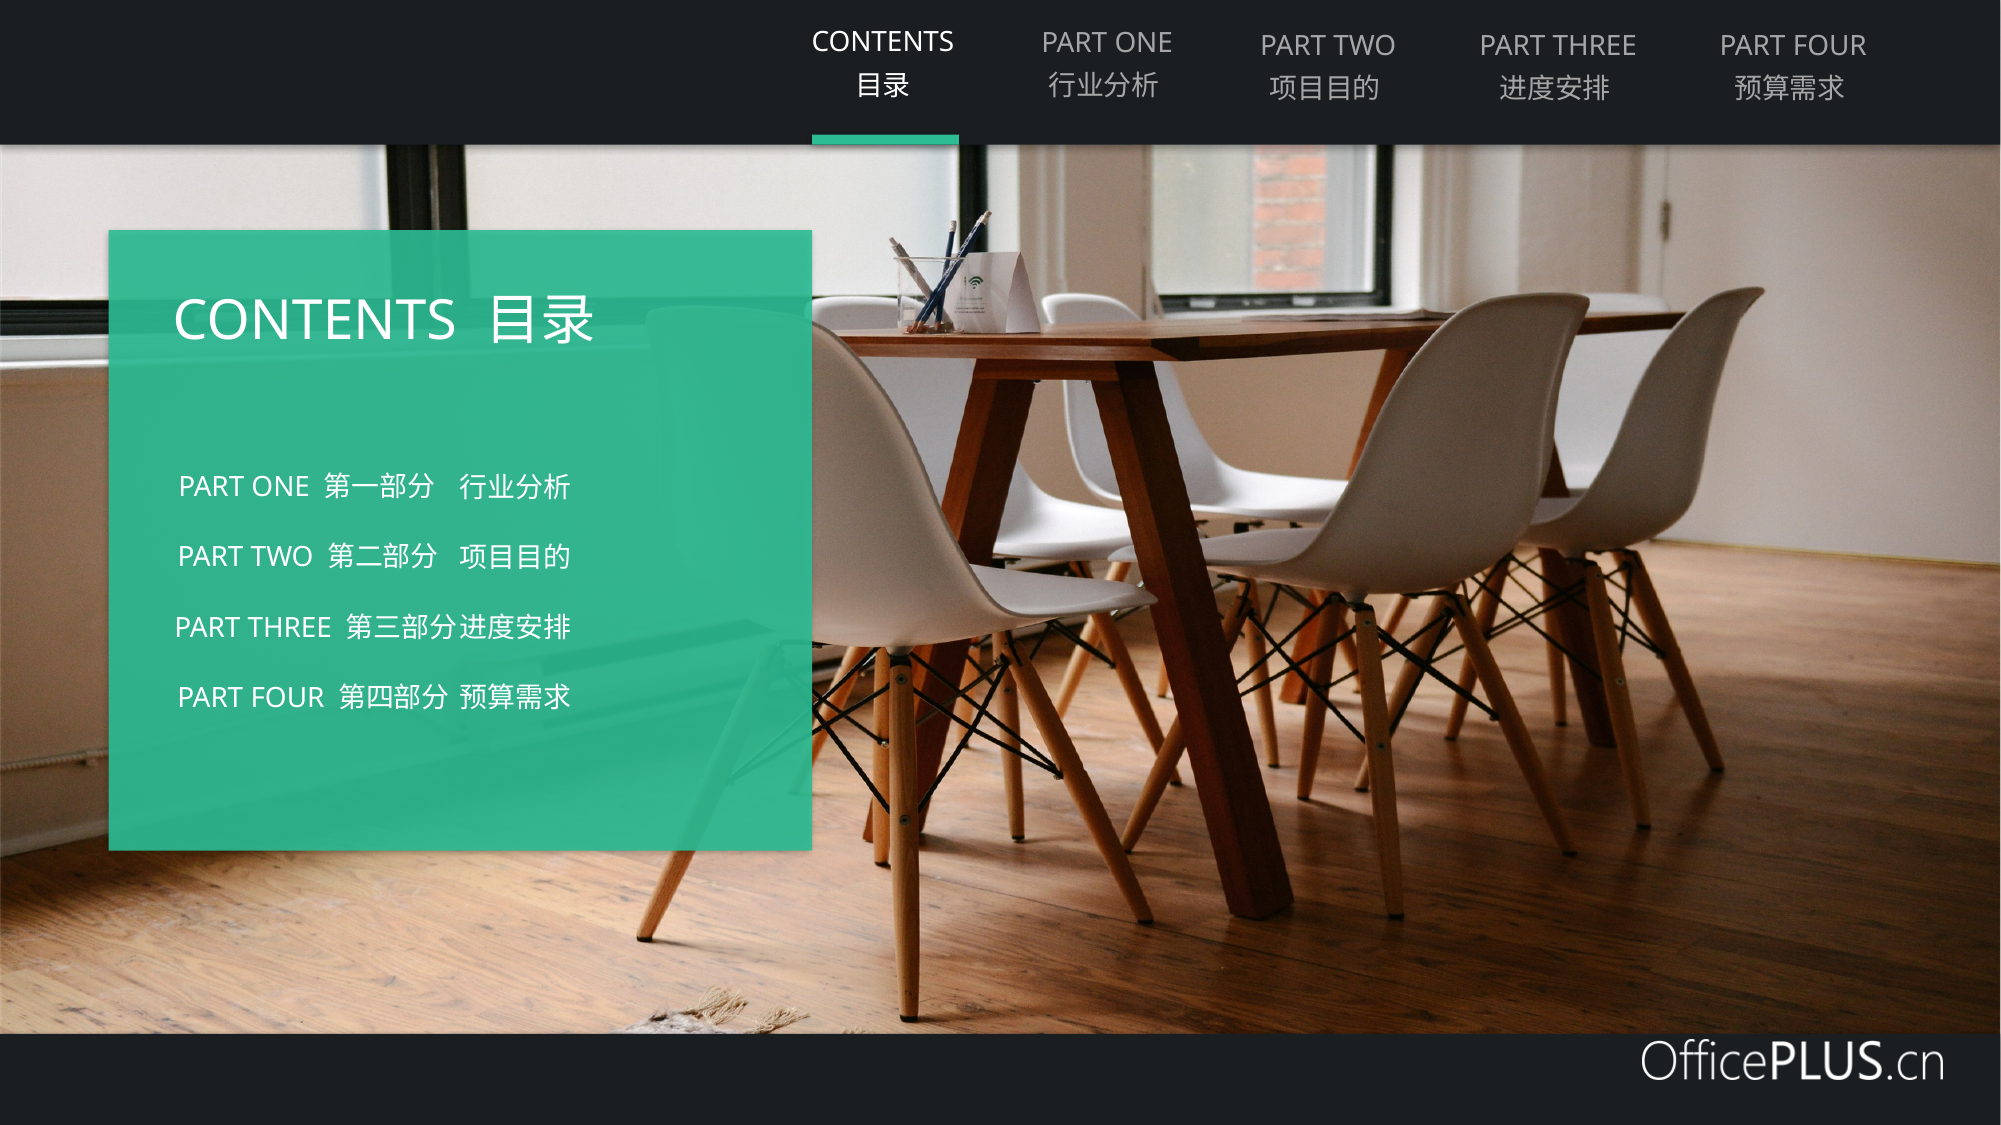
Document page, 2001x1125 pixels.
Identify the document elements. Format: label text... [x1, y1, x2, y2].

picture [1642, 1039, 1944, 1081]
text_box PART THREE 进度安排 [1464, 10, 1652, 112]
text_box PART TWO 项目目的 [1245, 10, 1412, 112]
picture [0, 145, 2001, 1033]
text_box PART ONE 第一部分 [163, 450, 450, 509]
text_box 预算需求 [445, 662, 592, 721]
text_box [108, 229, 813, 851]
text_box [811, 134, 960, 145]
text_box 进度安排 [445, 592, 592, 651]
text_box CONTENTS 目录 [796, 6, 969, 109]
text_box PART ONE 行业分析 [1026, 7, 1188, 109]
text_box [0, 1033, 2001, 1125]
text_box [0, 0, 2001, 145]
text_box PART TWO 第二部分 [162, 521, 454, 580]
text_box 项目目的 [445, 522, 592, 581]
text_box PART THREE 第三部分 [159, 591, 472, 650]
text_box 行业分析 [445, 452, 592, 511]
text_box CONTENTS 目录 [158, 257, 611, 359]
text_box PART FOUR 第四部分 [162, 662, 445, 721]
text_box PART FOUR 预算需求 [1704, 10, 1882, 112]
